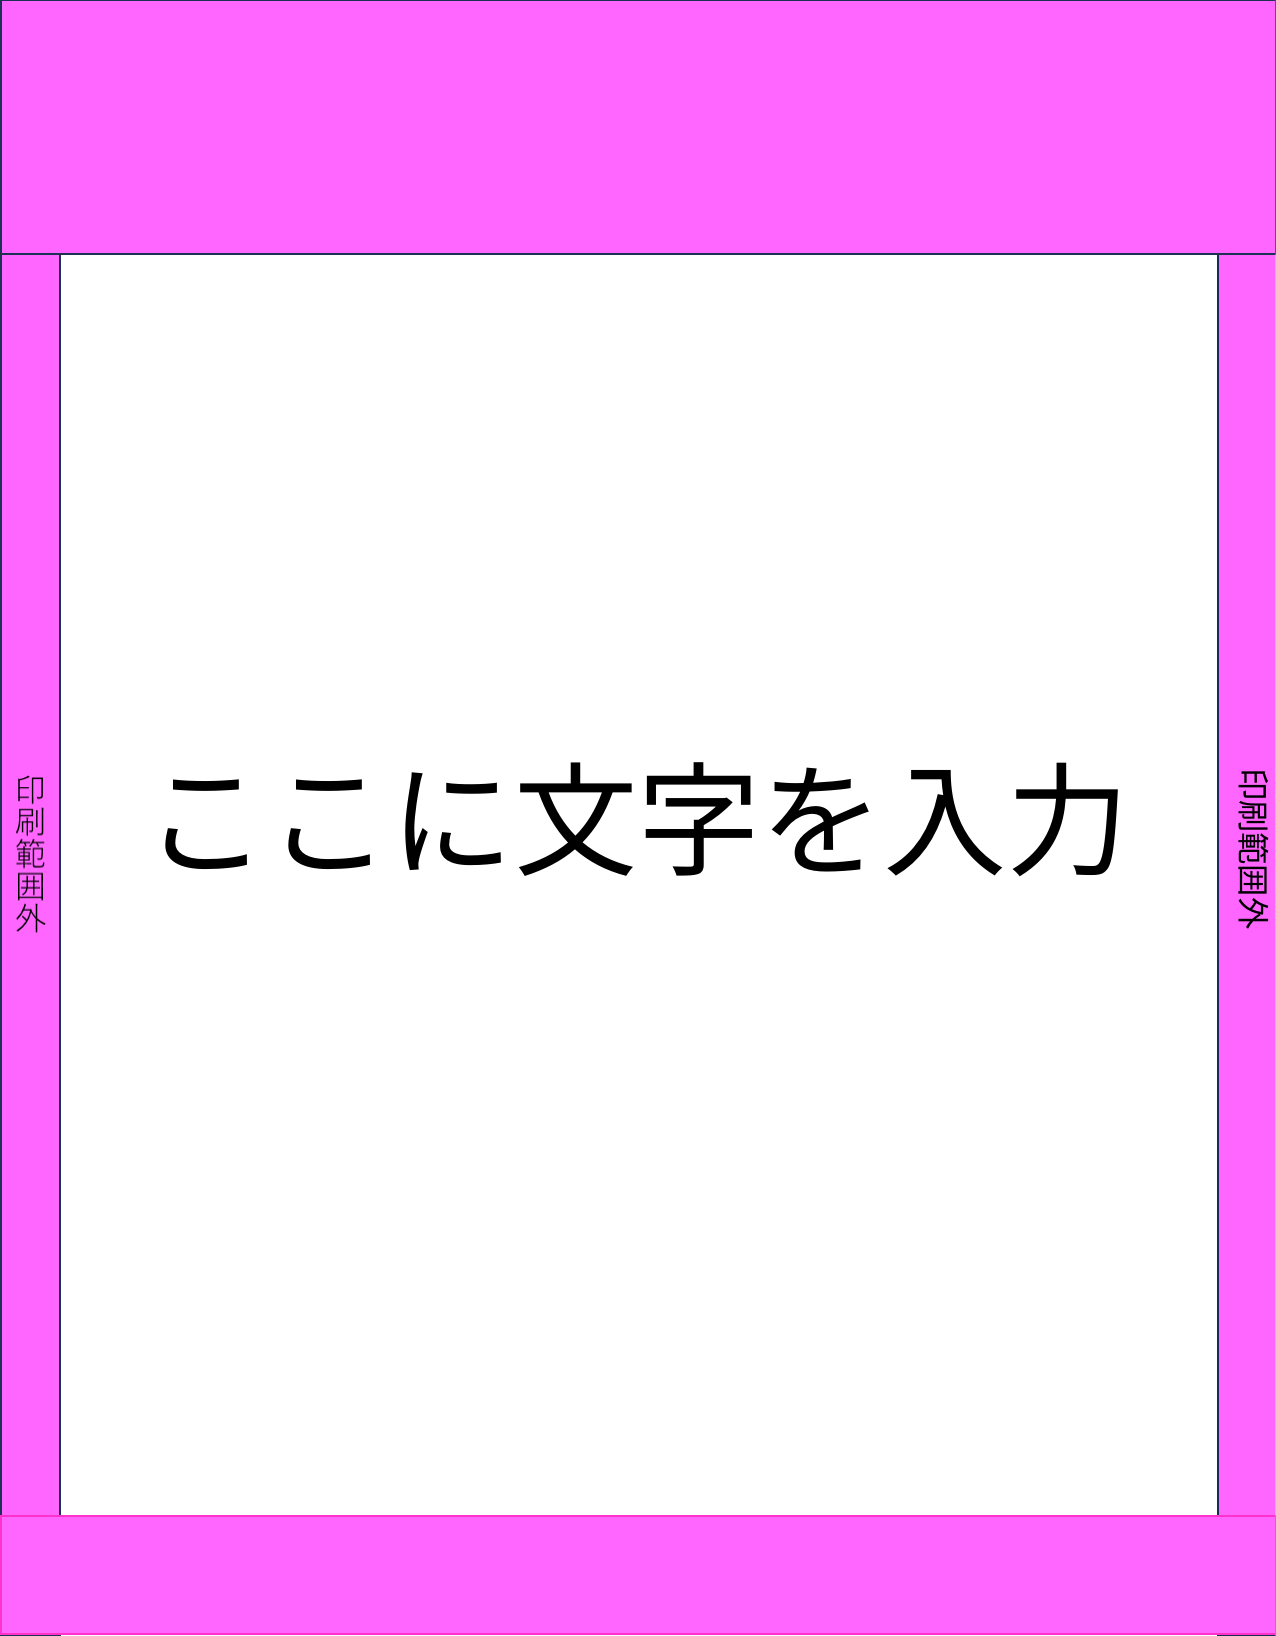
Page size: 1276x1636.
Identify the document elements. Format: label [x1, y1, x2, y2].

text_box [0, 130, 1276, 1636]
